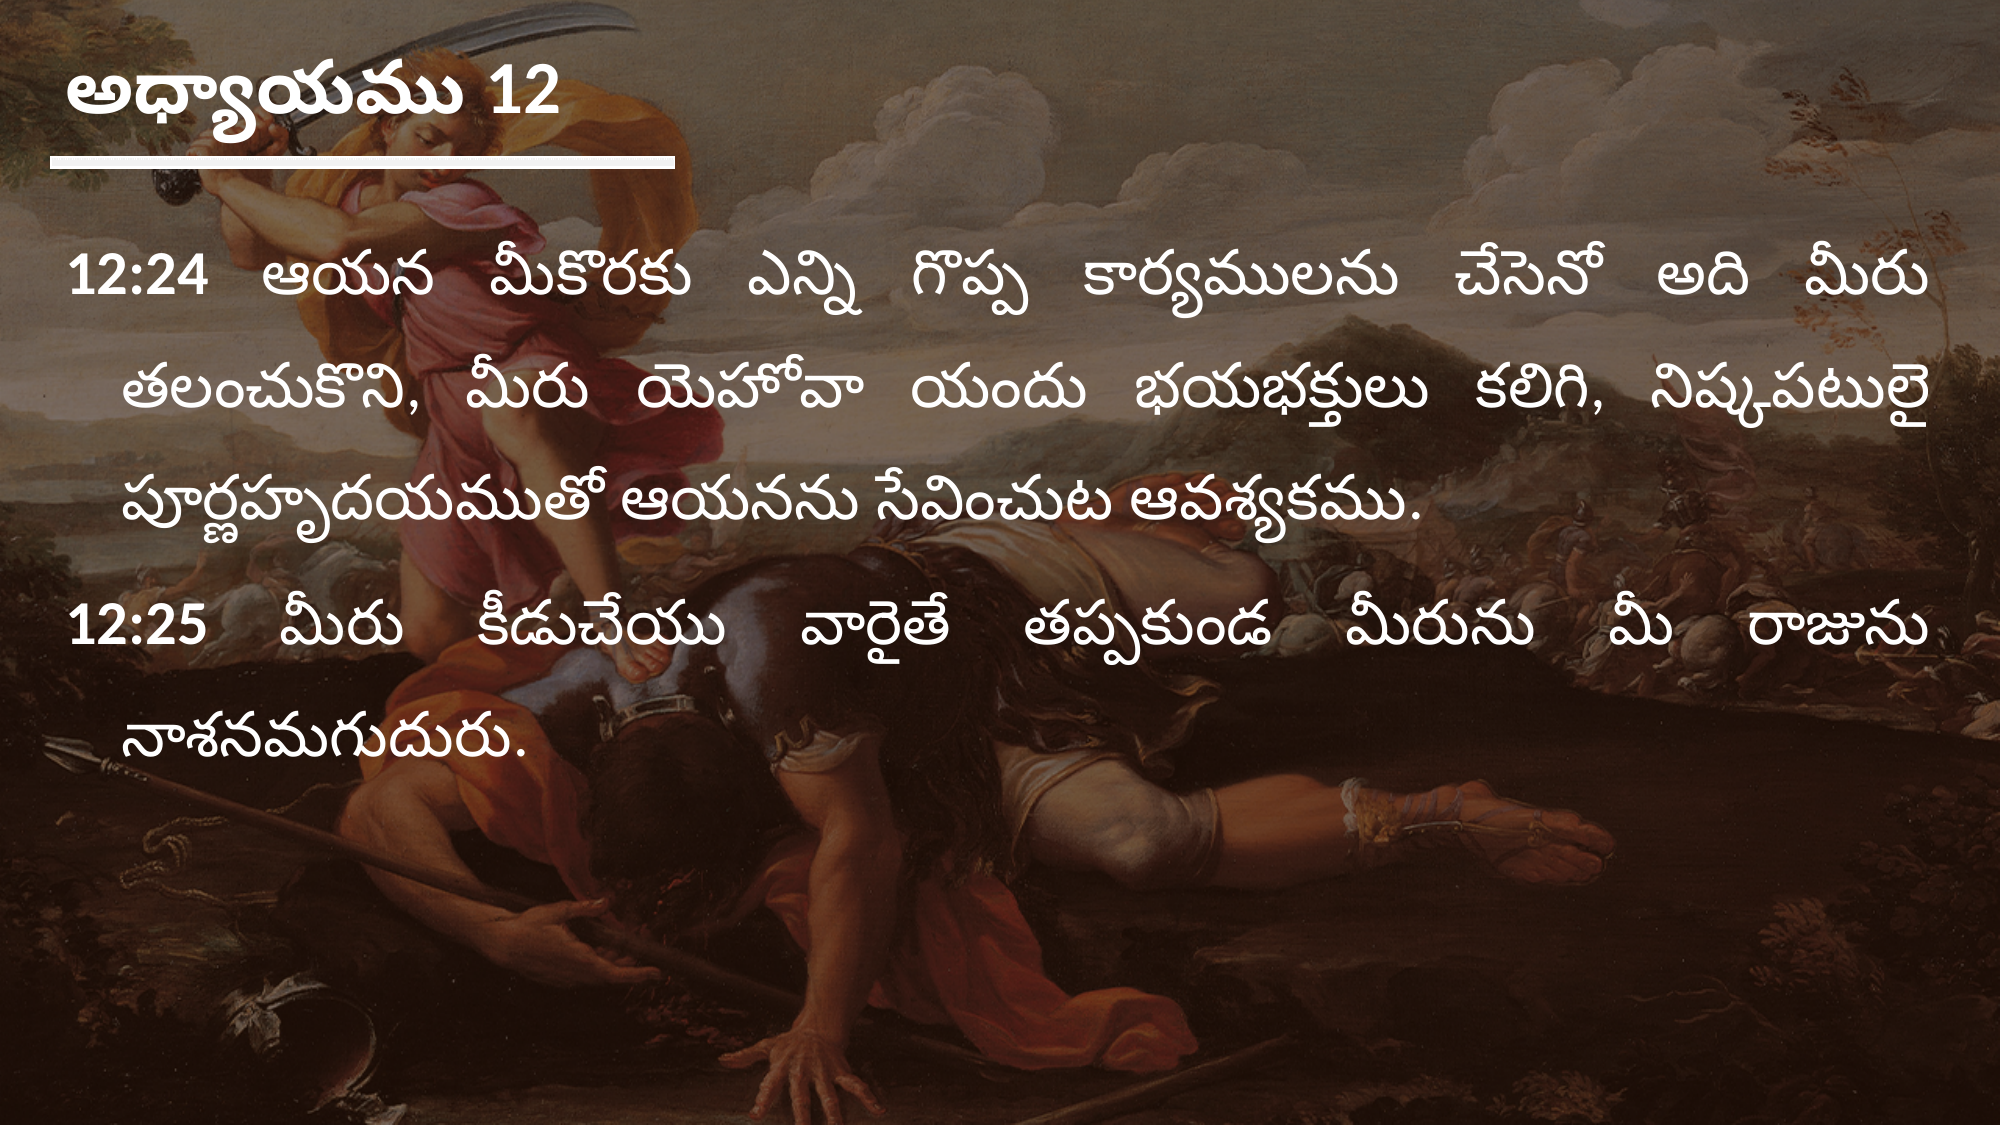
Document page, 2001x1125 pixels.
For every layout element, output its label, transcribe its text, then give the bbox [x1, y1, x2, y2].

picture [0, 0, 2000, 1125]
list 12:24 ఆయన మీకొరకు ఎన్ని గొప్ప కార్యములను చేసెనో అది మీరు తలంచుకొని, మీరు యెహోవా యందు భయభక్తులు కలిగి, నిష్కపటులై పూర్ణహృదయముతో ఆయనను సేవించుట ఆవశ్యకము. 12:25 మీరు కీడుచేయు వారైతే తప్పకుండ మీరును మీ రాజును నాశనమగుదురు. [50, 187, 1946, 1063]
title అధ్యాయము 12 [50, 0, 1925, 167]
